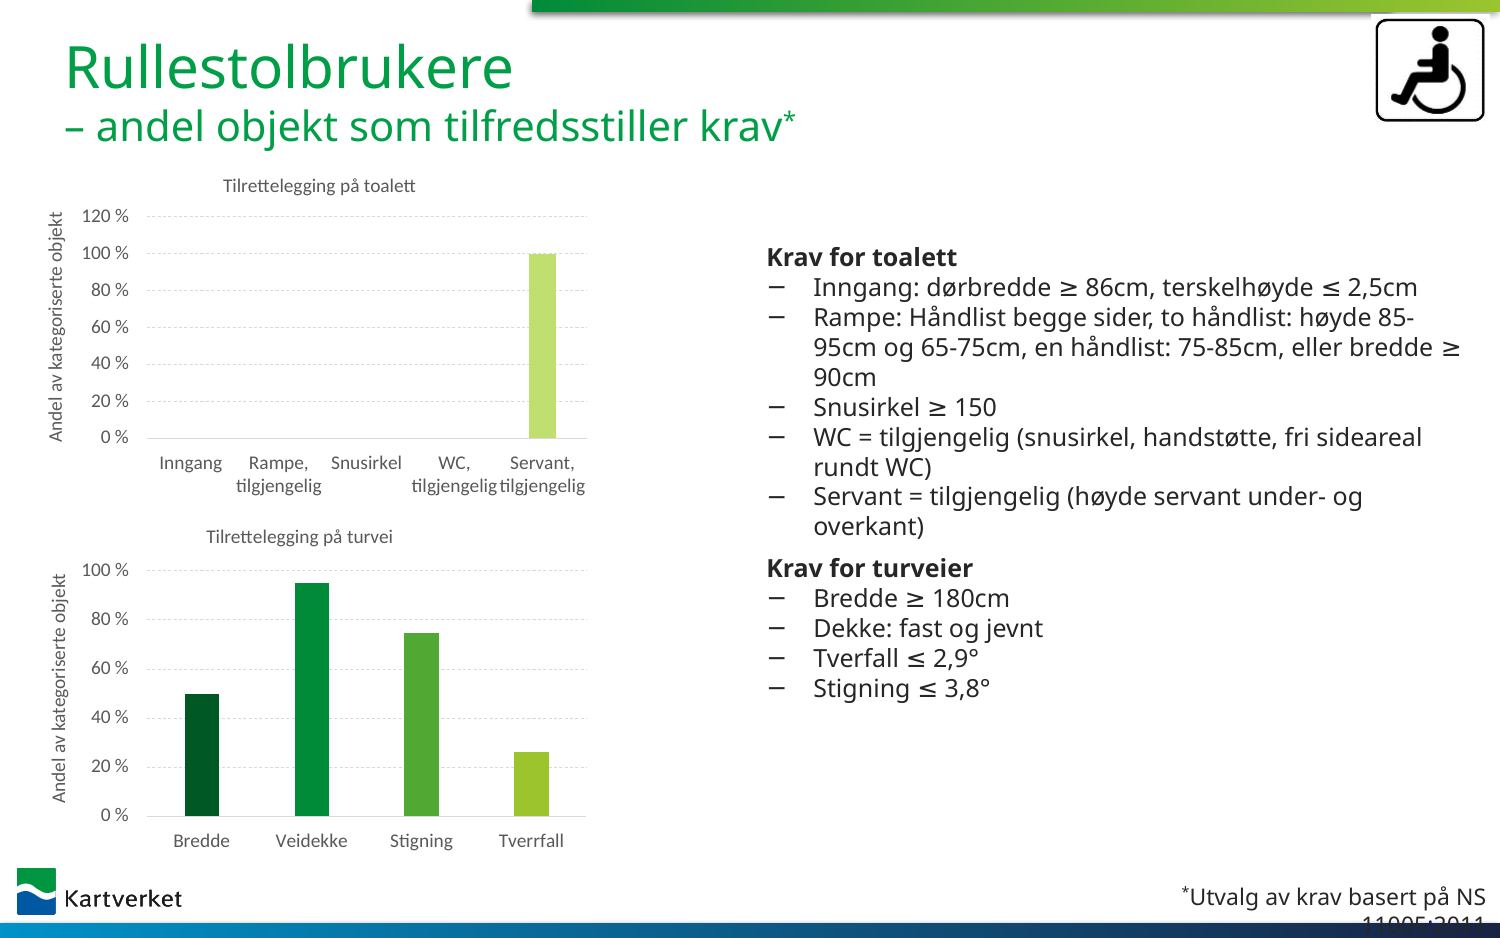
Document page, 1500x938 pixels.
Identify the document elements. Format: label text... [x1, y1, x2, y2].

text_box Rullestolbrukere – andel objekt som tilfredsstiller krav* [49, 14, 1431, 158]
picture [41, 520, 598, 859]
text_box *Utvalg av krav basert på NS 11005:2011 [1068, 873, 1500, 938]
text_box Krav for turveier Bredde ≥ 180cm Dekke: fast og jevnt Tverfall ≤ 2,9° Stigning ≤ 3,8° [751, 545, 1483, 710]
picture [1371, 13, 1491, 127]
text_box Krav for toalett Inngang: dørbredde ≥ 86cm, terskelhøyde ≤ 2,5cm Rampe: Håndlist begge sider, to håndlist: høyde 85-95cm og 65-75cm, en håndlist: 75-85cm, eller bredde ≥ 90cm Snusirkel ≥ 150 WC = tilgjengelig (snusirkel, handstøtte, fri sideareal rundt WC) Servant = tilgjengelig (høyde servant under- og overkant) [751, 234, 1483, 545]
picture [41, 166, 598, 505]
